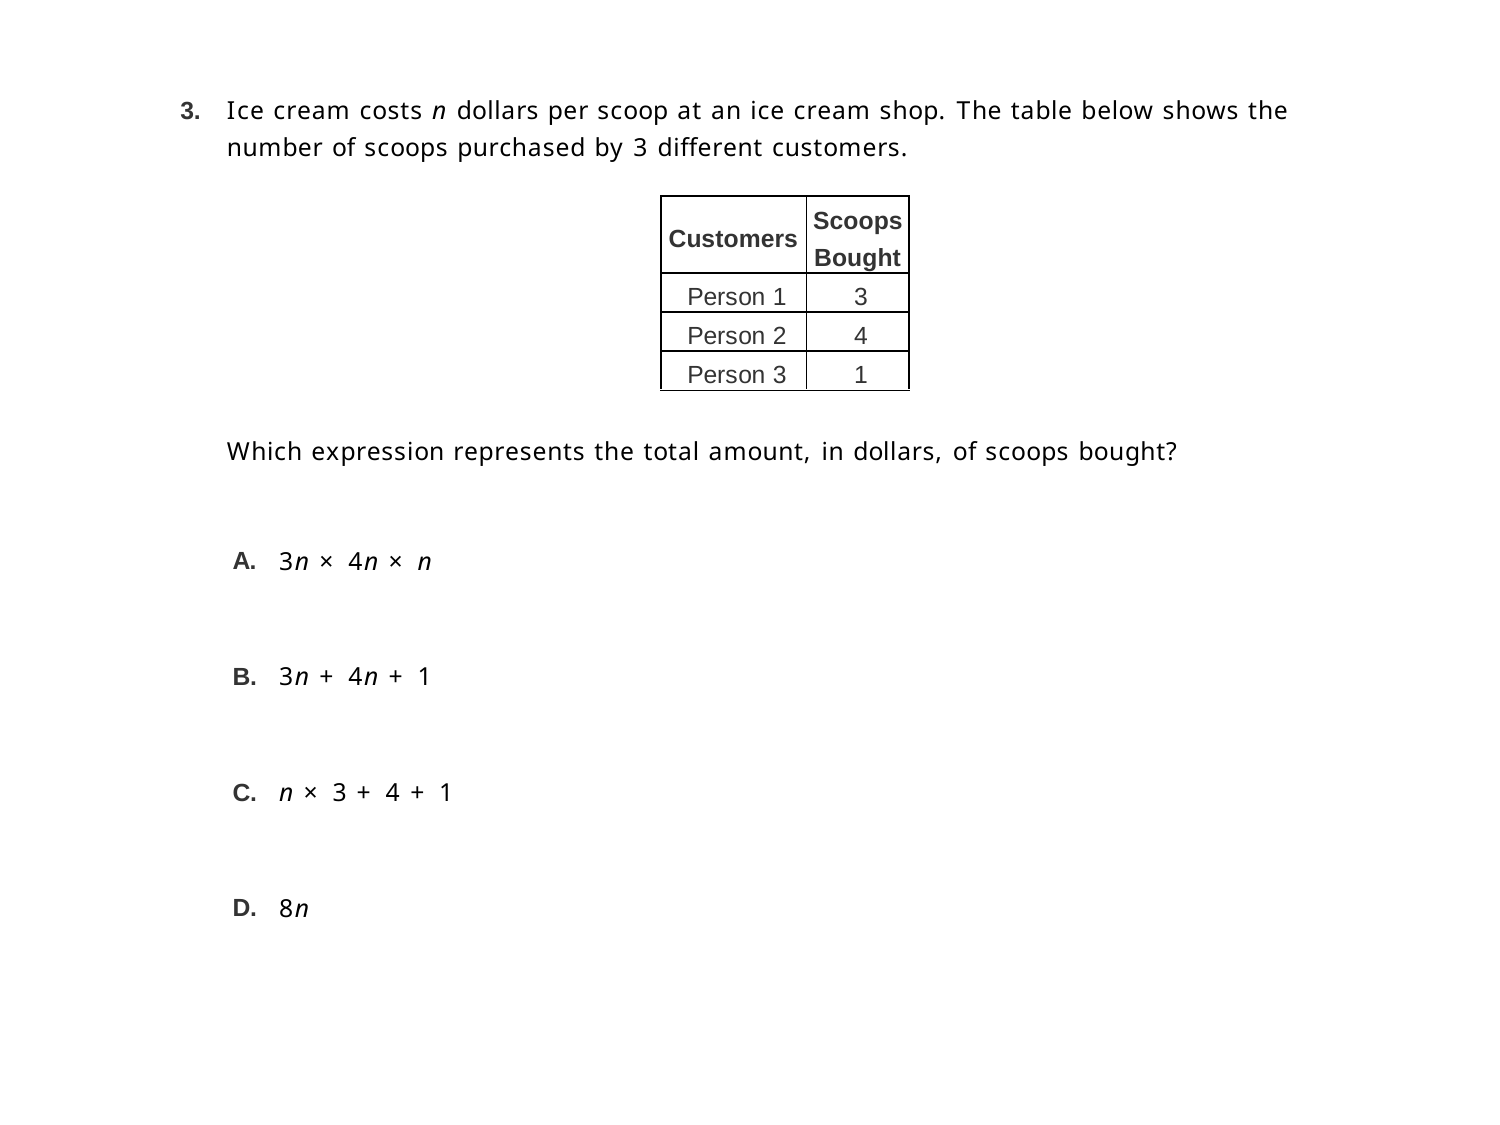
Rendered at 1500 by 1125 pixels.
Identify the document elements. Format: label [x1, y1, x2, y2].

text_box [172, 81, 1351, 1026]
